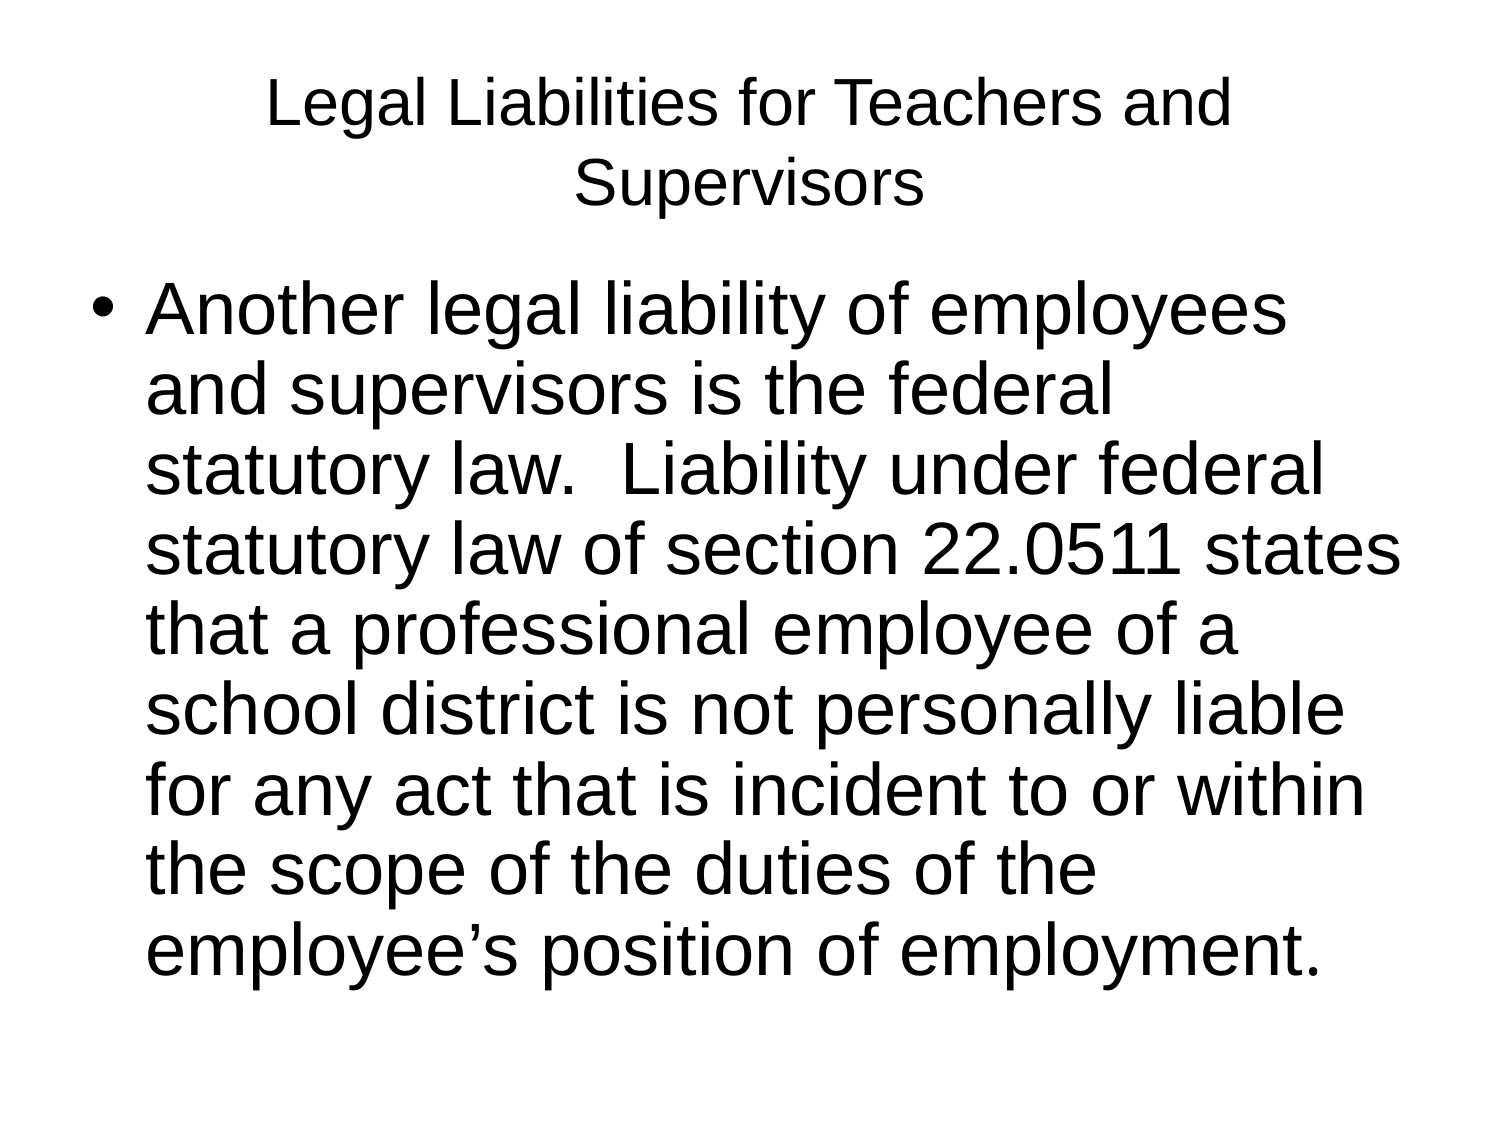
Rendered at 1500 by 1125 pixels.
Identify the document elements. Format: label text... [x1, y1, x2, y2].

list Another legal liability of employees and supervisors is the federal statutory law. Liability under federal statutory law of section 22.0511 states that a professional employee of a school district is not personally liable for any act that is incident to or within the scope of the duties of the employee’s position of employment. [74, 262, 1426, 1006]
title Legal Liabilities for Teachers and Supervisors [74, 44, 1426, 233]
